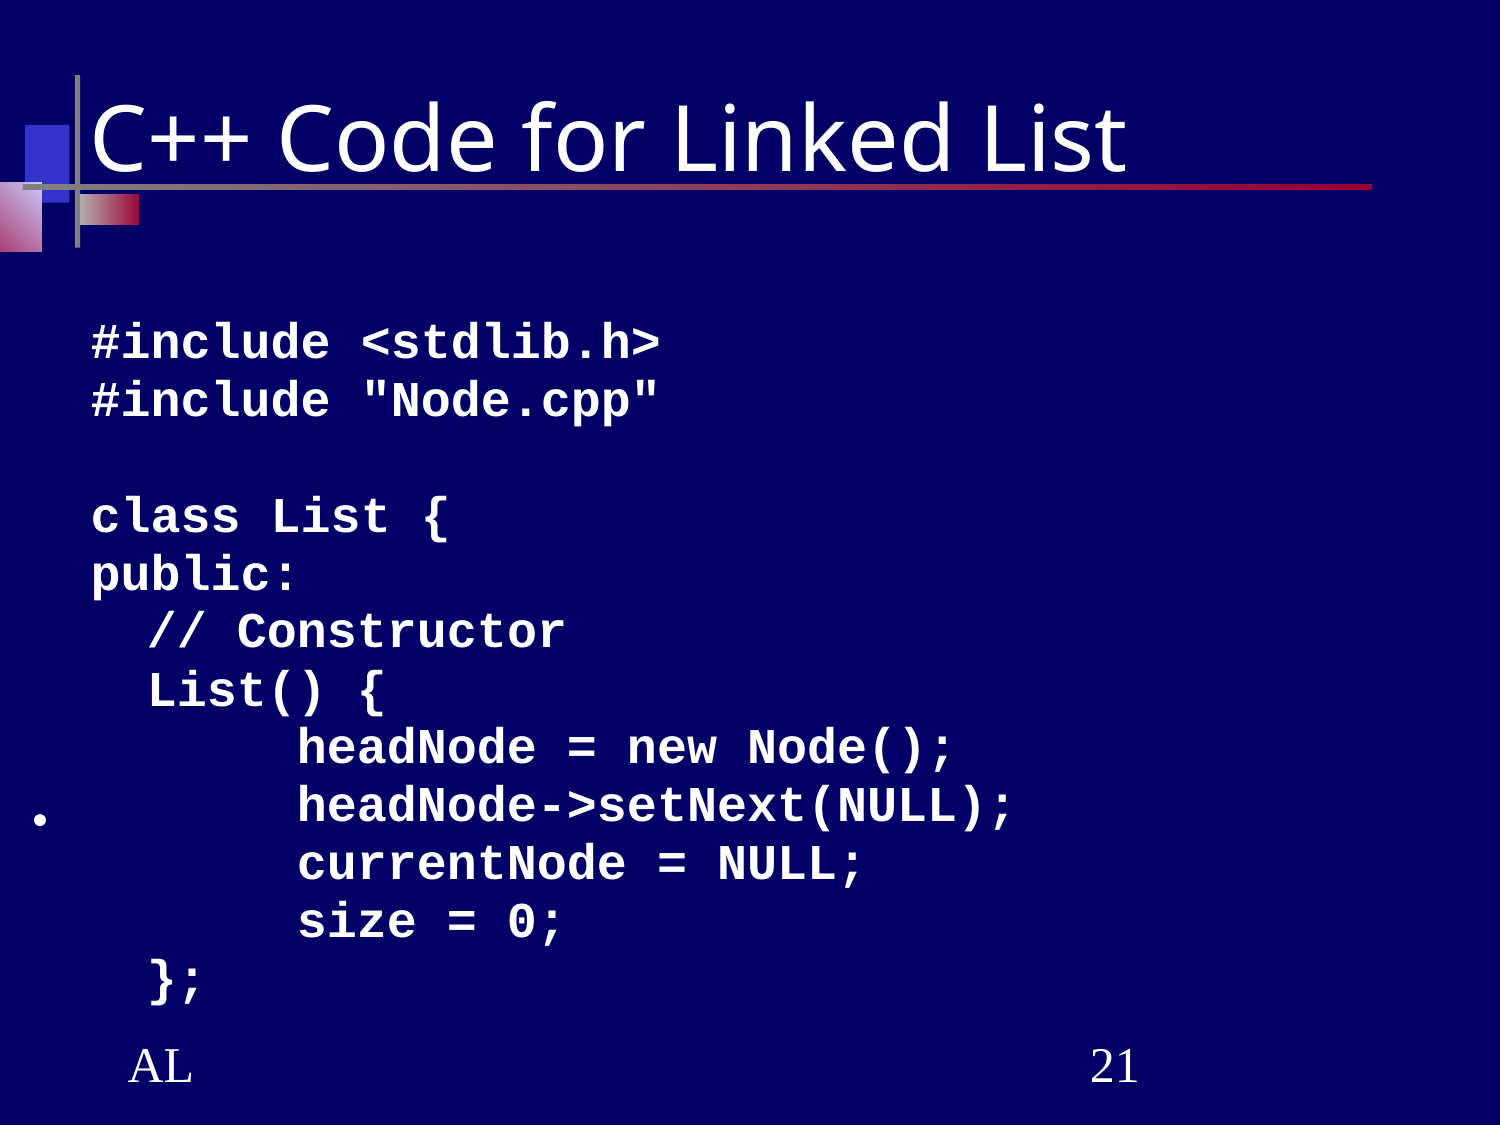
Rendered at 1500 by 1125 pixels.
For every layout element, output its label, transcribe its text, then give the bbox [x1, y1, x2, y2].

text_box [12, 787, 1388, 851]
slide_number AL [112, 1063, 425, 1100]
slide_number ‹#› [1074, 1063, 1388, 1100]
list #include <stdlib.h> #include "Node.cpp" class List { public: // Constructor List() { headNode = new Node(); headNode->setNext(NULL); currentNode = NULL; size = 0; }; [75, 312, 1425, 1063]
title C++ Code for Linked List [74, 59, 1425, 210]
